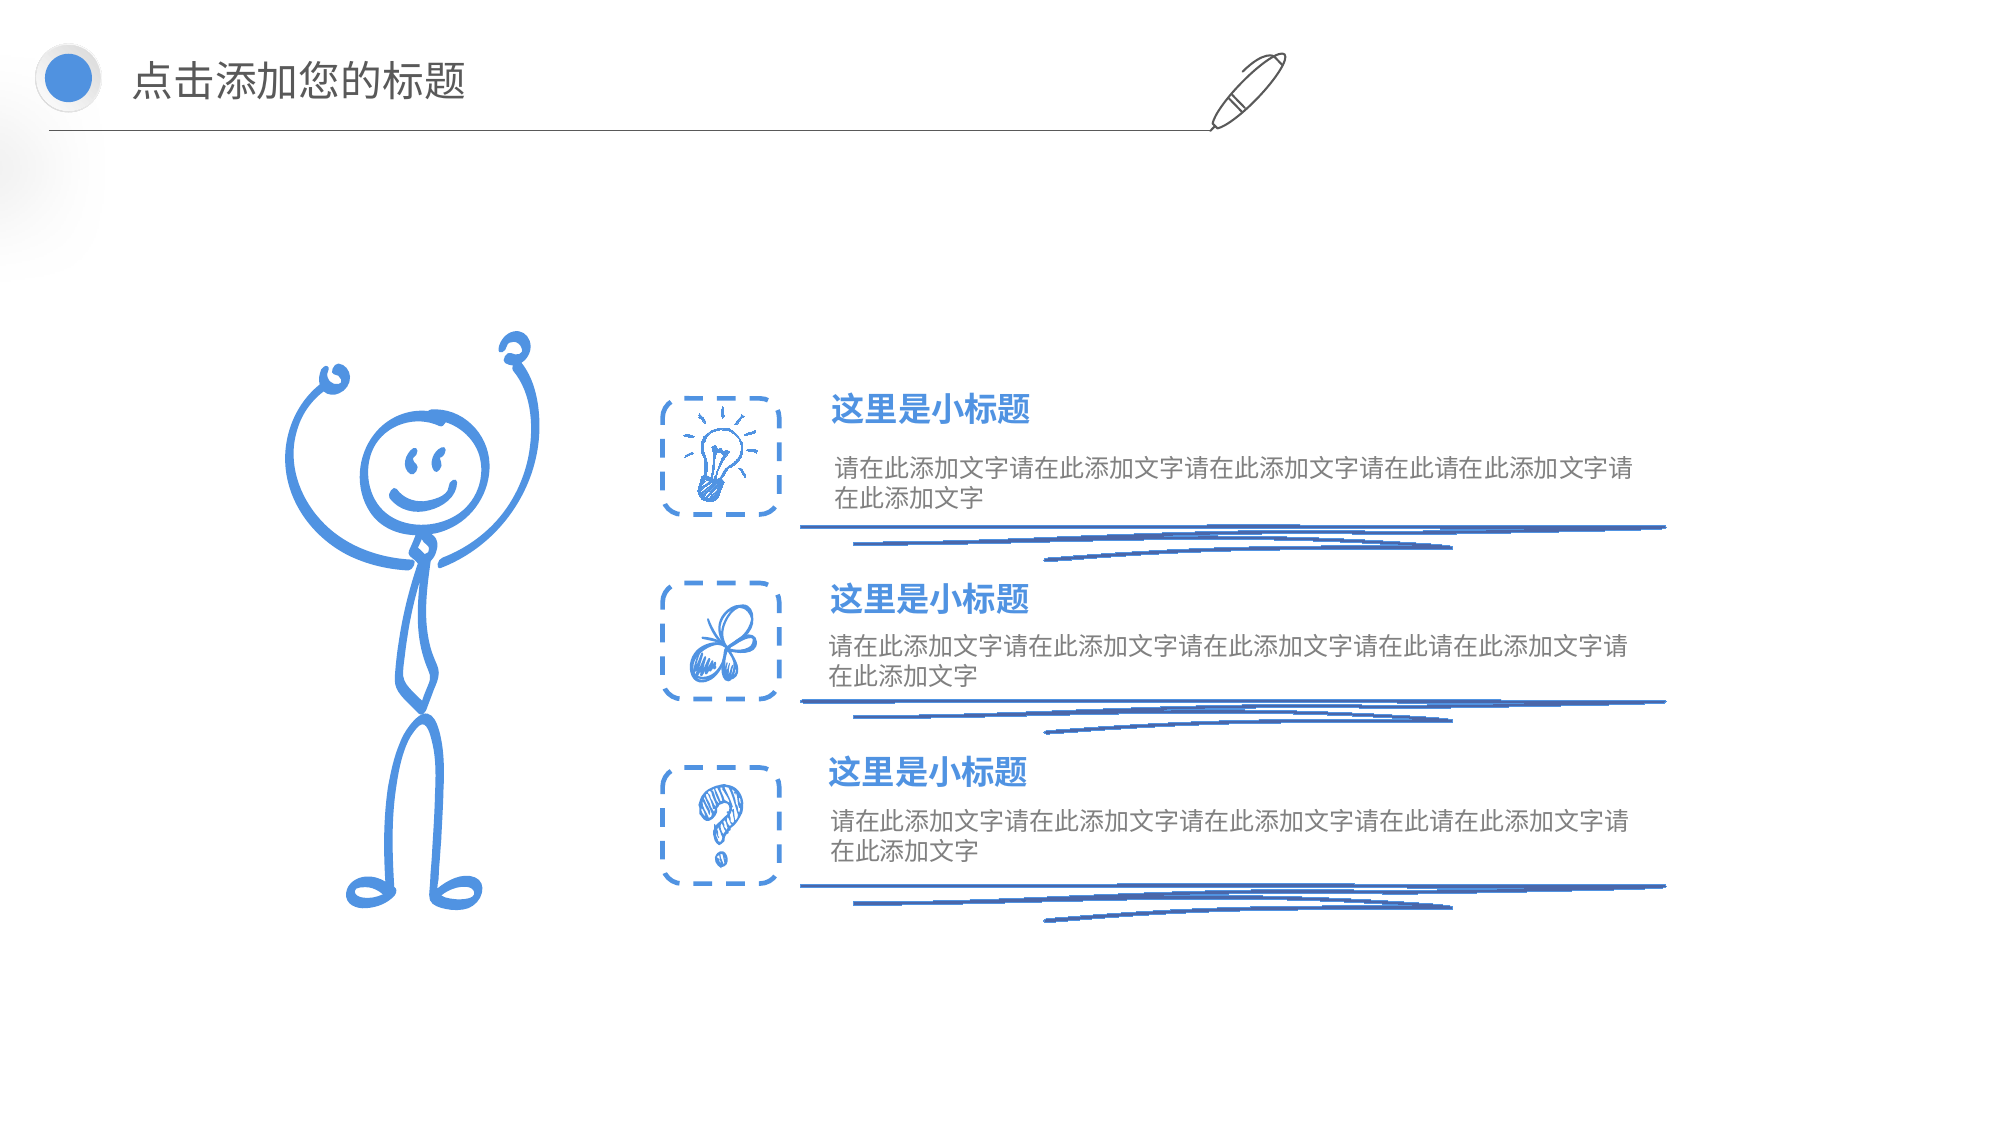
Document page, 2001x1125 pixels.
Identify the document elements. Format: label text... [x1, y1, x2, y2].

text_box [661, 397, 781, 516]
text_box [1211, 53, 1286, 131]
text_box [35, 43, 102, 113]
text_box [281, 329, 545, 911]
text_box 这里是小标题 [815, 570, 1178, 626]
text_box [698, 782, 744, 869]
text_box [800, 524, 1667, 562]
text_box [661, 766, 781, 885]
text_box 请在此添加文字请在此添加文字请在此添加文字请在此请在此添加文字请在此添加文字 [819, 444, 1661, 520]
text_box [686, 604, 758, 686]
text_box 请在此添加文字请在此添加文字请在此添加文字请在此请在此添加文字请在此添加文字 [813, 622, 1655, 698]
text_box [800, 699, 1667, 735]
text_box [661, 581, 781, 701]
text_box 点击添加您的标题 [111, 45, 510, 116]
text_box 这里是小标题 [813, 743, 1176, 799]
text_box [683, 406, 758, 504]
text_box 请在此添加文字请在此添加文字请在此添加文字请在此请在此添加文字请在此添加文字 [815, 798, 1656, 874]
text_box 这里是小标题 [816, 380, 1180, 436]
text_box [800, 883, 1667, 923]
